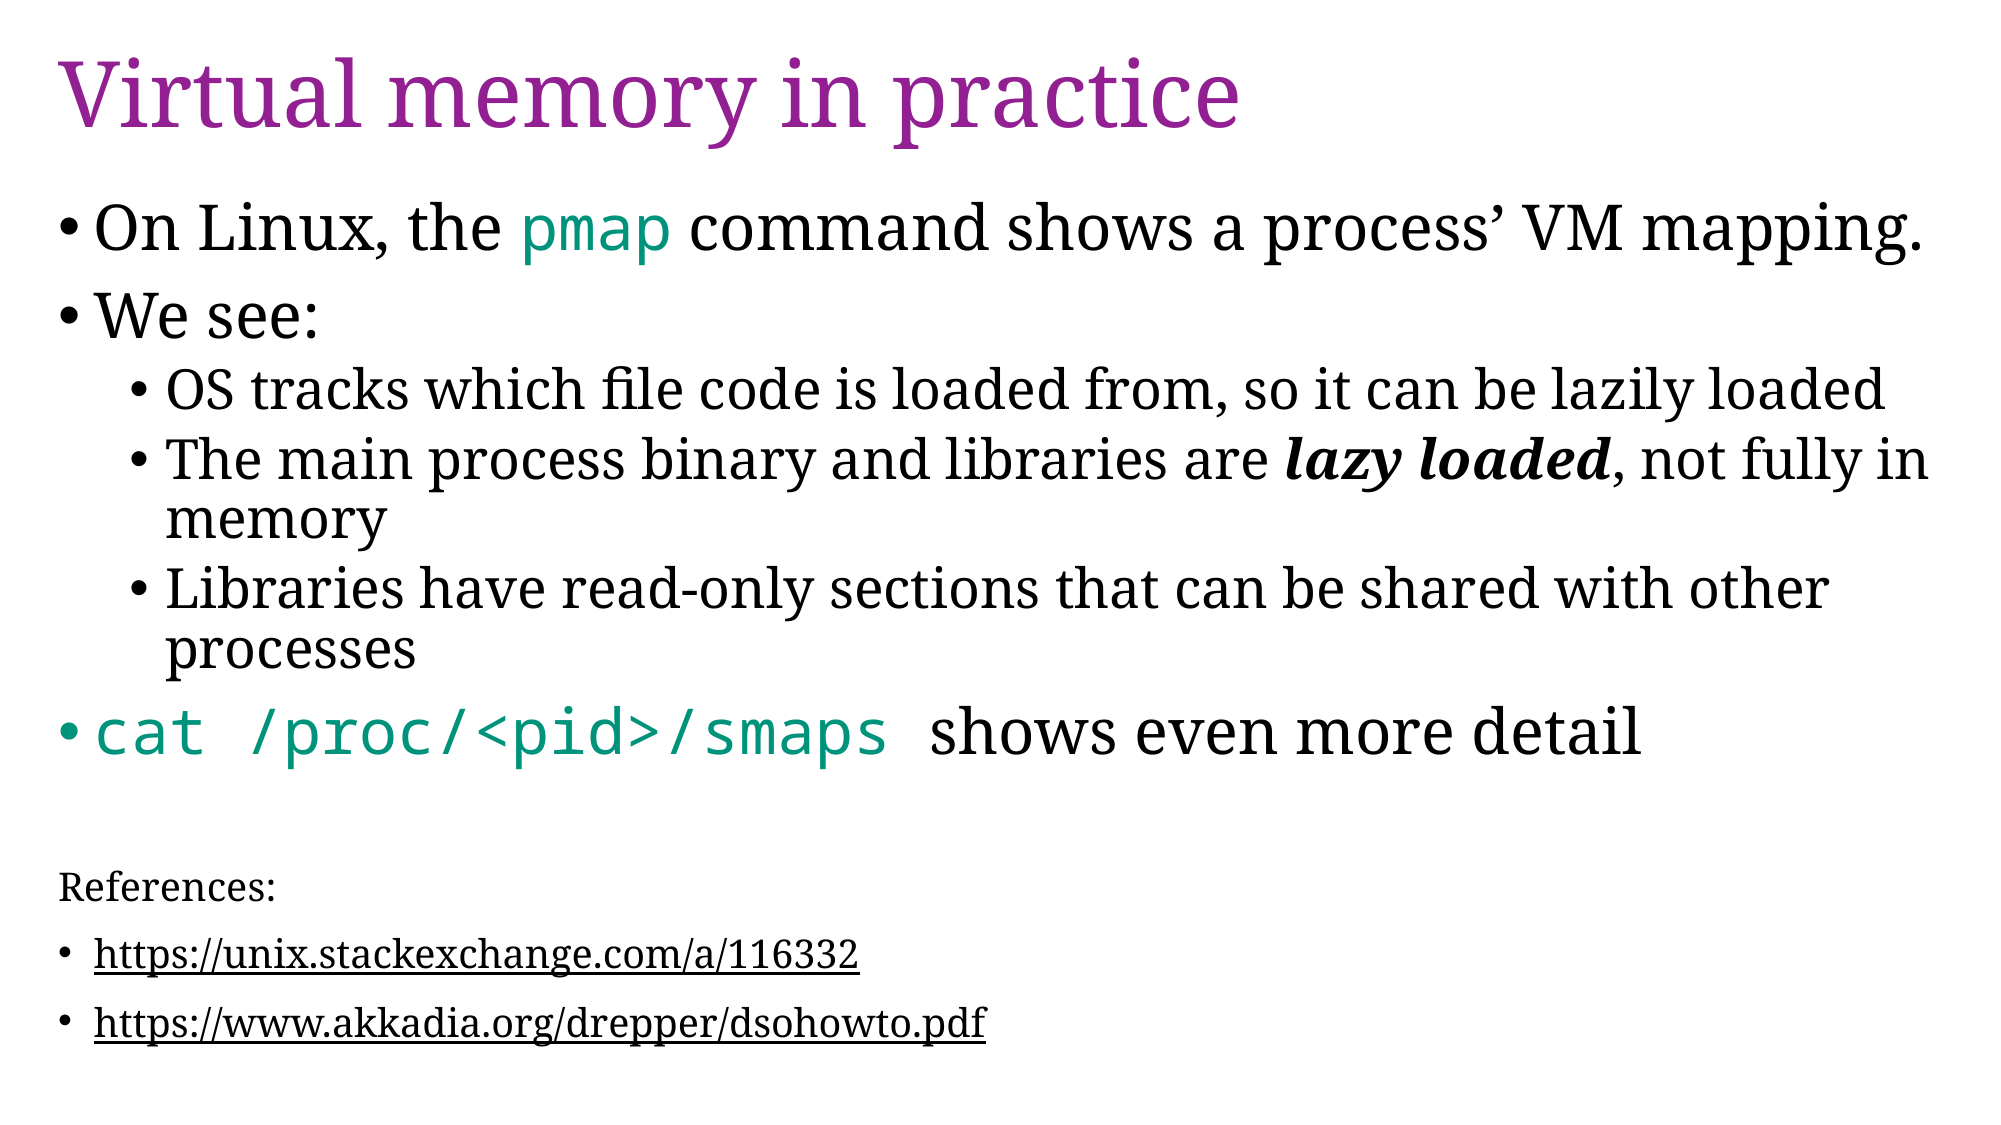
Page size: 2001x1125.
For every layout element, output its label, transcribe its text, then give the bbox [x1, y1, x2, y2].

list On Linux, the pmap command shows a process’ VM mapping. We see: OS tracks which file code is loaded from, so it can be lazily loaded The main process binary and libraries are lazy loaded, not fully in memory Libraries have read-only sections that can be shared with other processes cat /proc/<pid>/smaps shows even more detail References: https://unix.stackexchange.com/a/116332 https://www.akkadia.org/drepper/dsohowto.pdf [43, 188, 1953, 1106]
title Virtual memory in practice [43, 25, 1953, 171]
